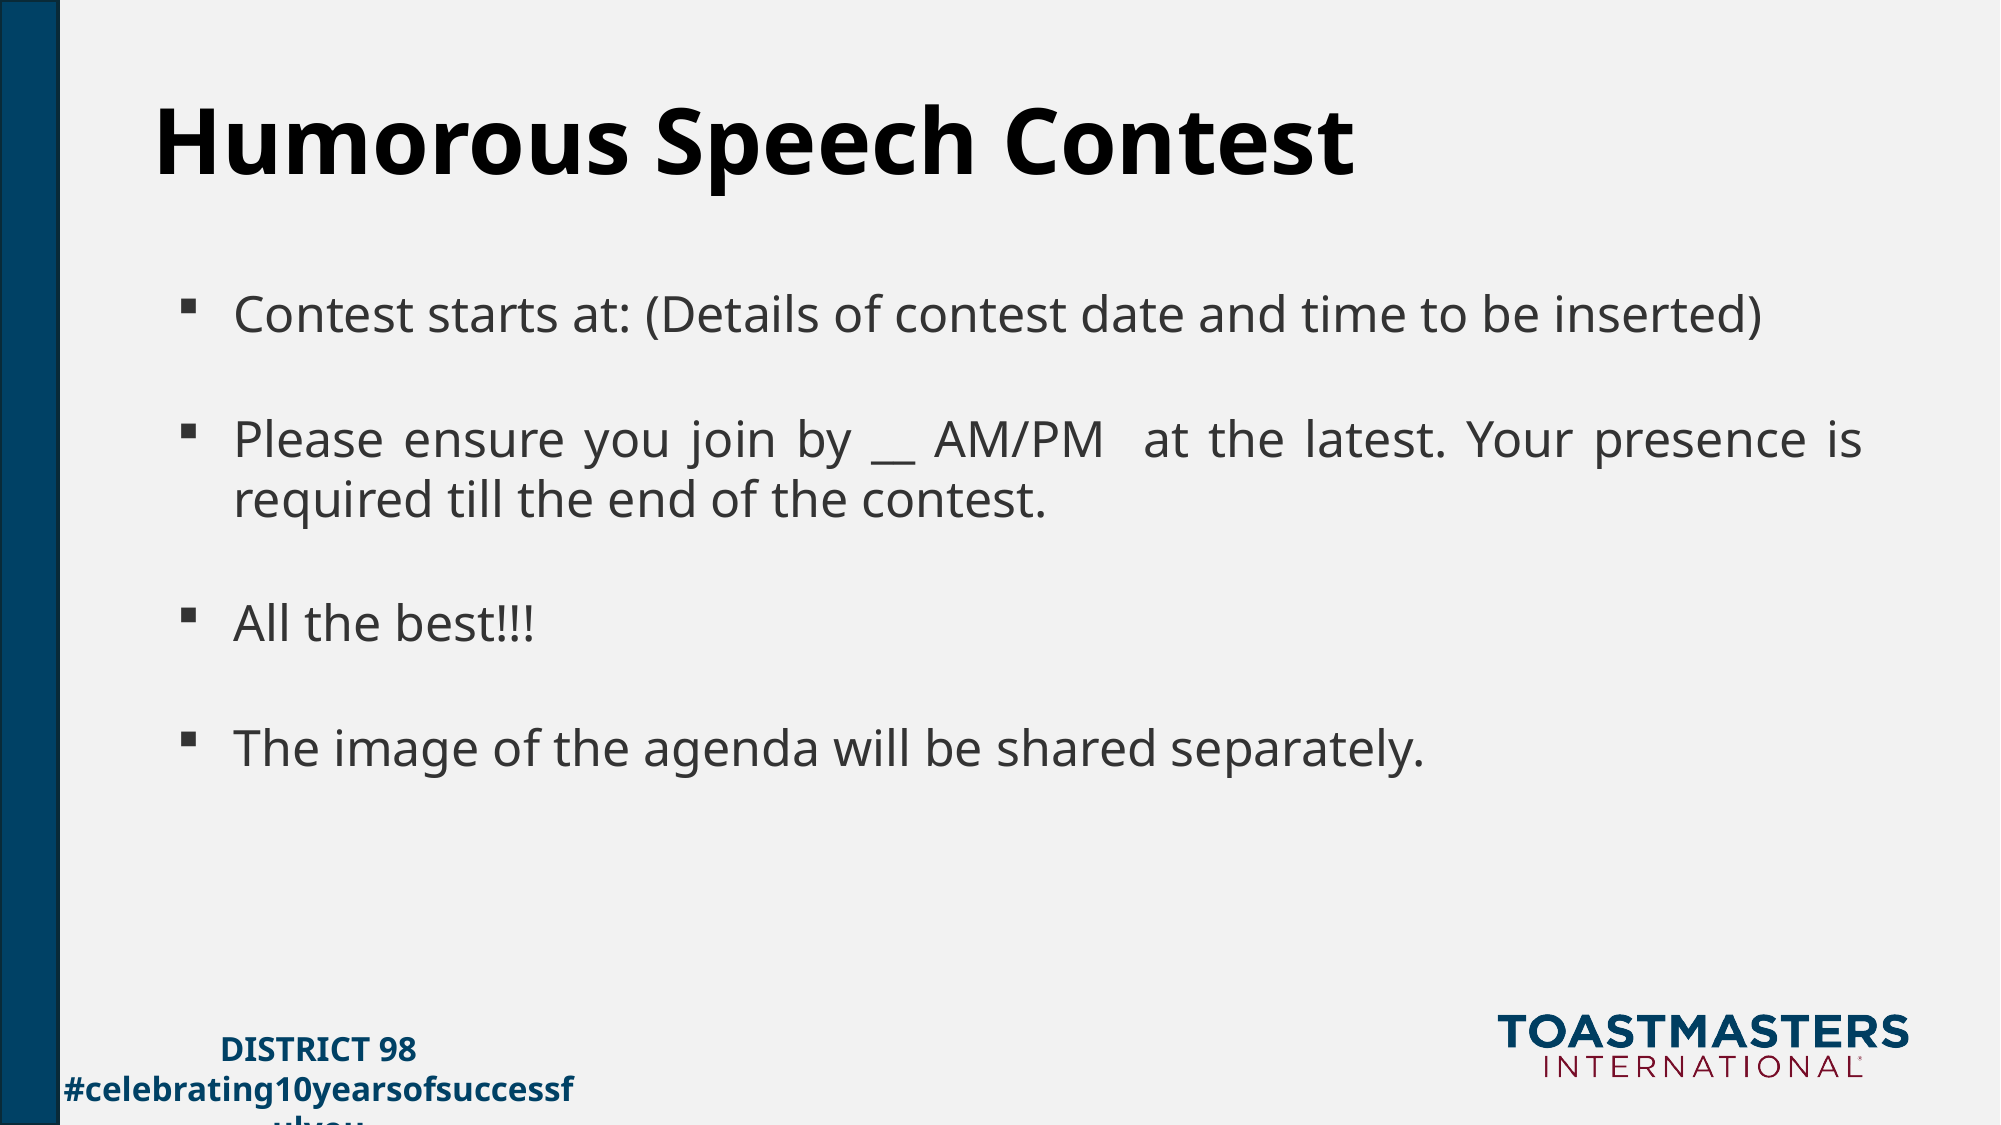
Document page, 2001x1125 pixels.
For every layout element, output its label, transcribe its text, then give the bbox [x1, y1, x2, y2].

title Humorous Speech Contest [137, 59, 1944, 229]
picture [1383, 631, 2000, 1125]
text_box DISTRICT 98 #celebrating10yearsofsuccessfulyou [39, 1021, 598, 1125]
text_box [0, 0, 60, 1125]
text_box Contest starts at: (Details of contest date and time to be inserted) Please ensure you join by __ AM/PM at the latest. Your presence is required till the end of the contest. All the best!!! The image of the agenda will be shared separately. [175, 268, 1865, 777]
